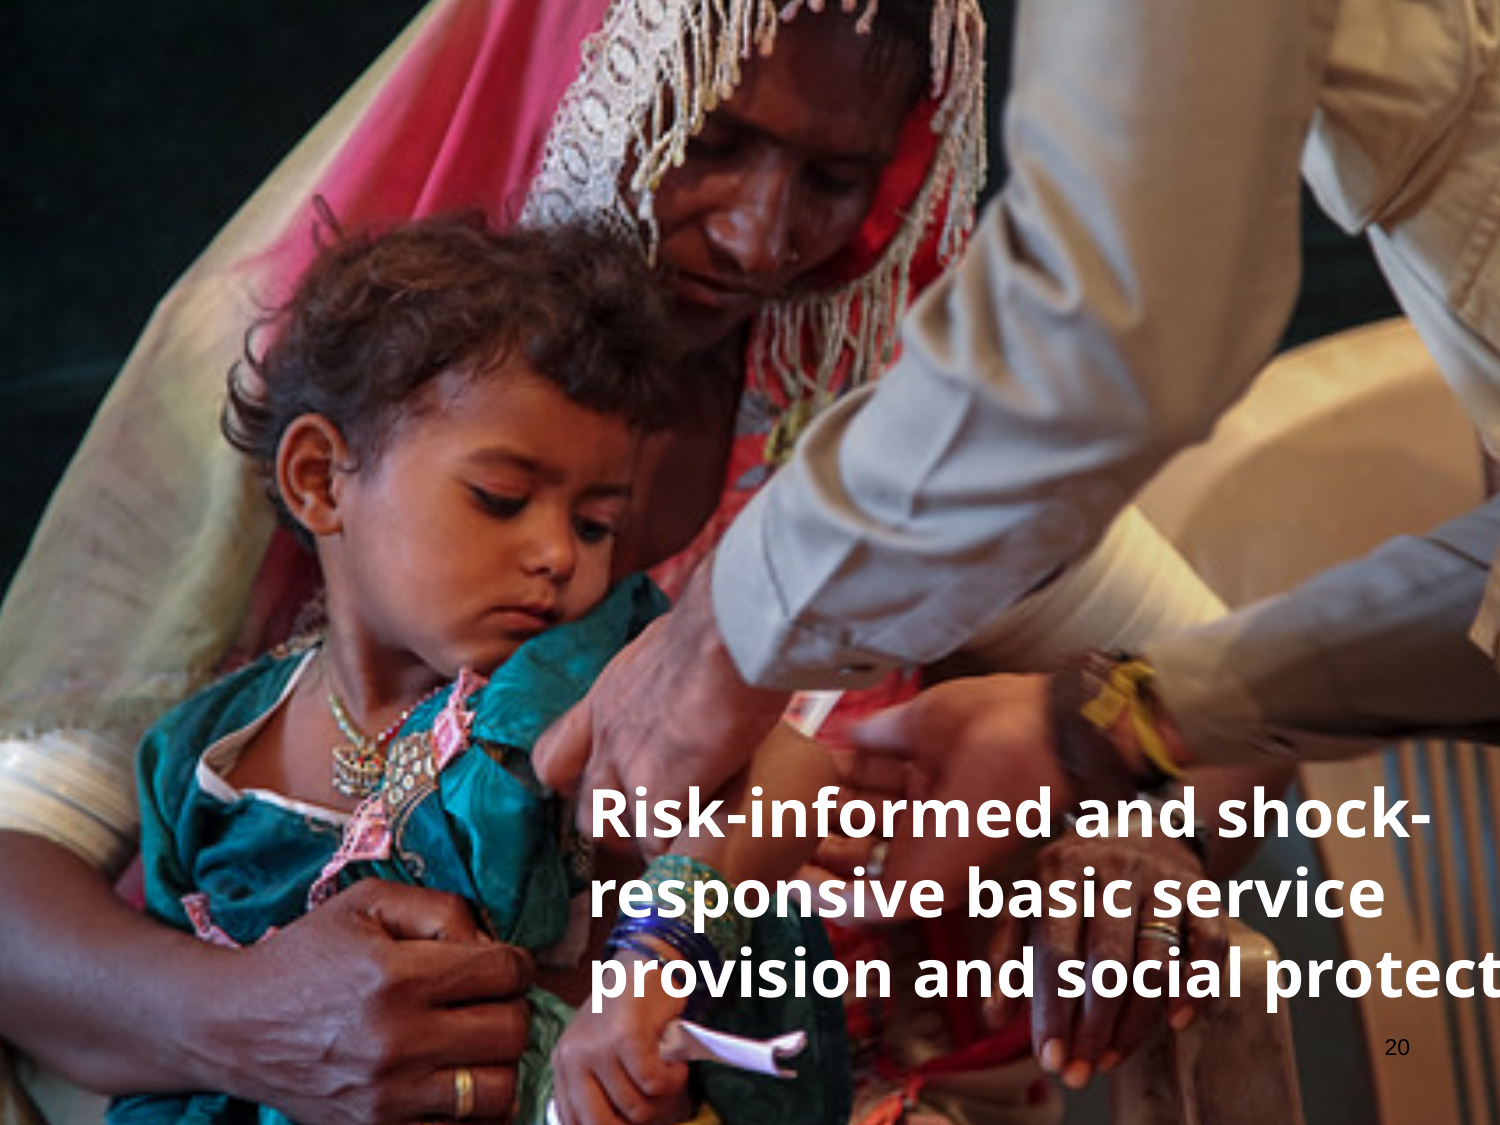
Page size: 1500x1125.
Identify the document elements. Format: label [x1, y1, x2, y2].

list [0, 0, 1500, 1125]
